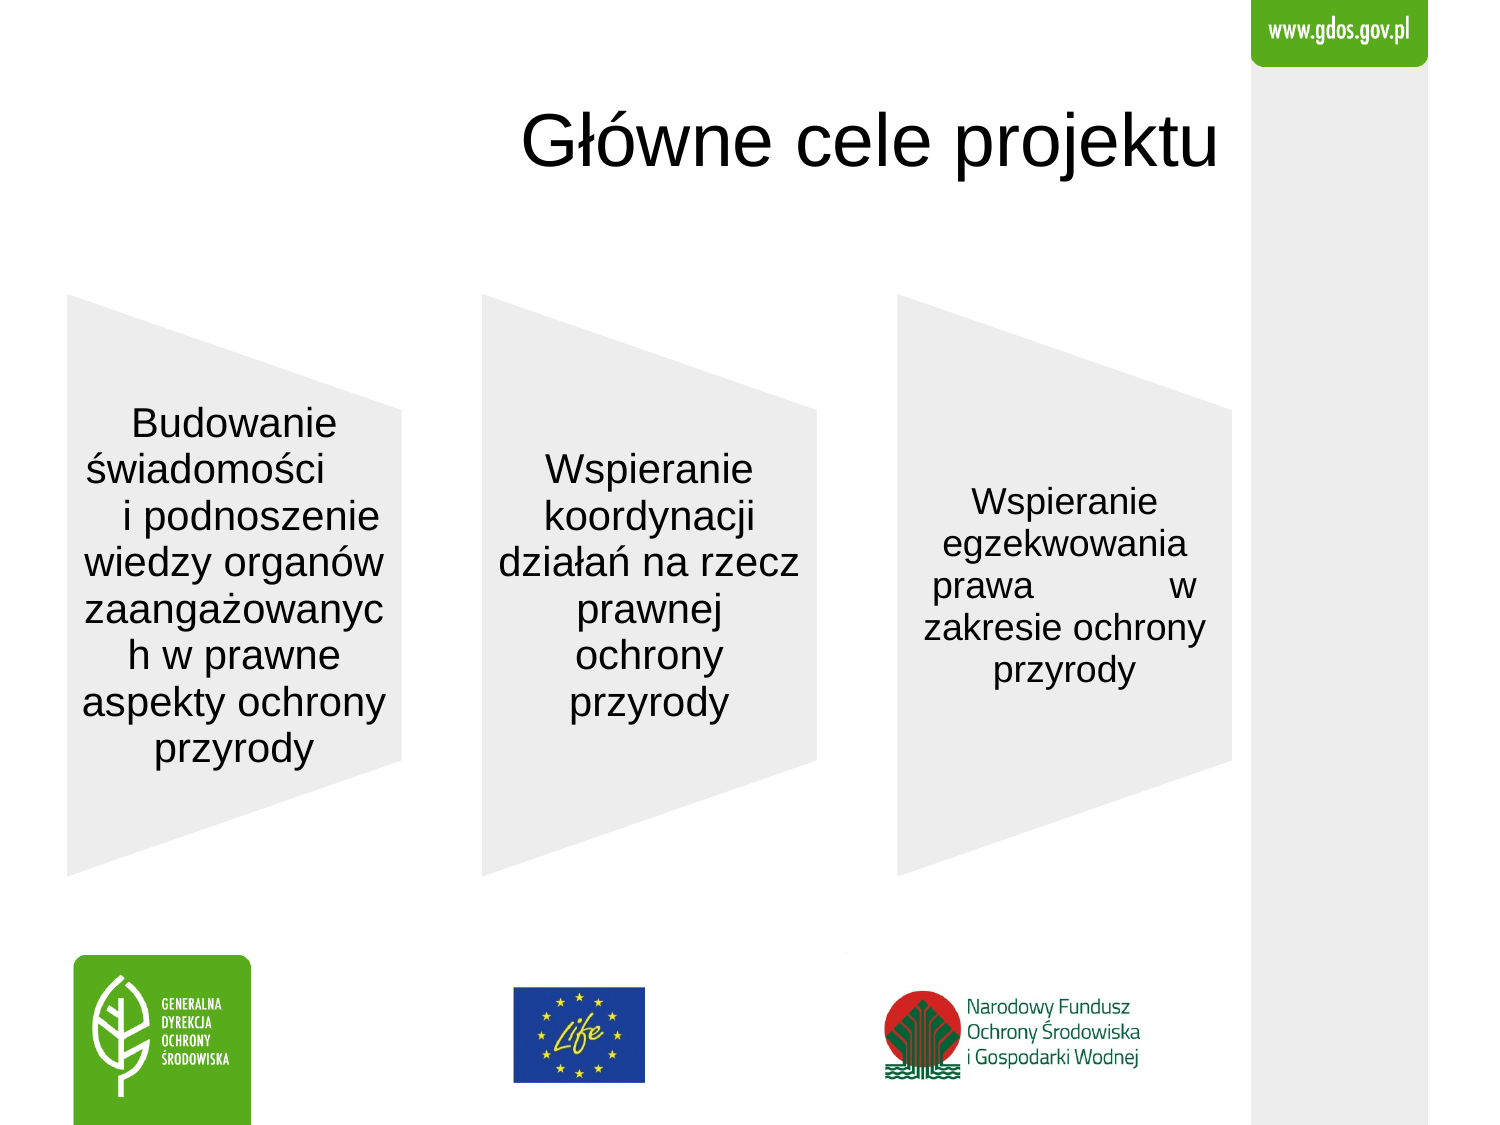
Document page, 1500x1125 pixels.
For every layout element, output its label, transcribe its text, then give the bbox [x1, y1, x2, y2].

picture [0, 0, 1500, 1125]
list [64, 290, 1235, 880]
title Główne cele projektu [348, 42, 1236, 231]
